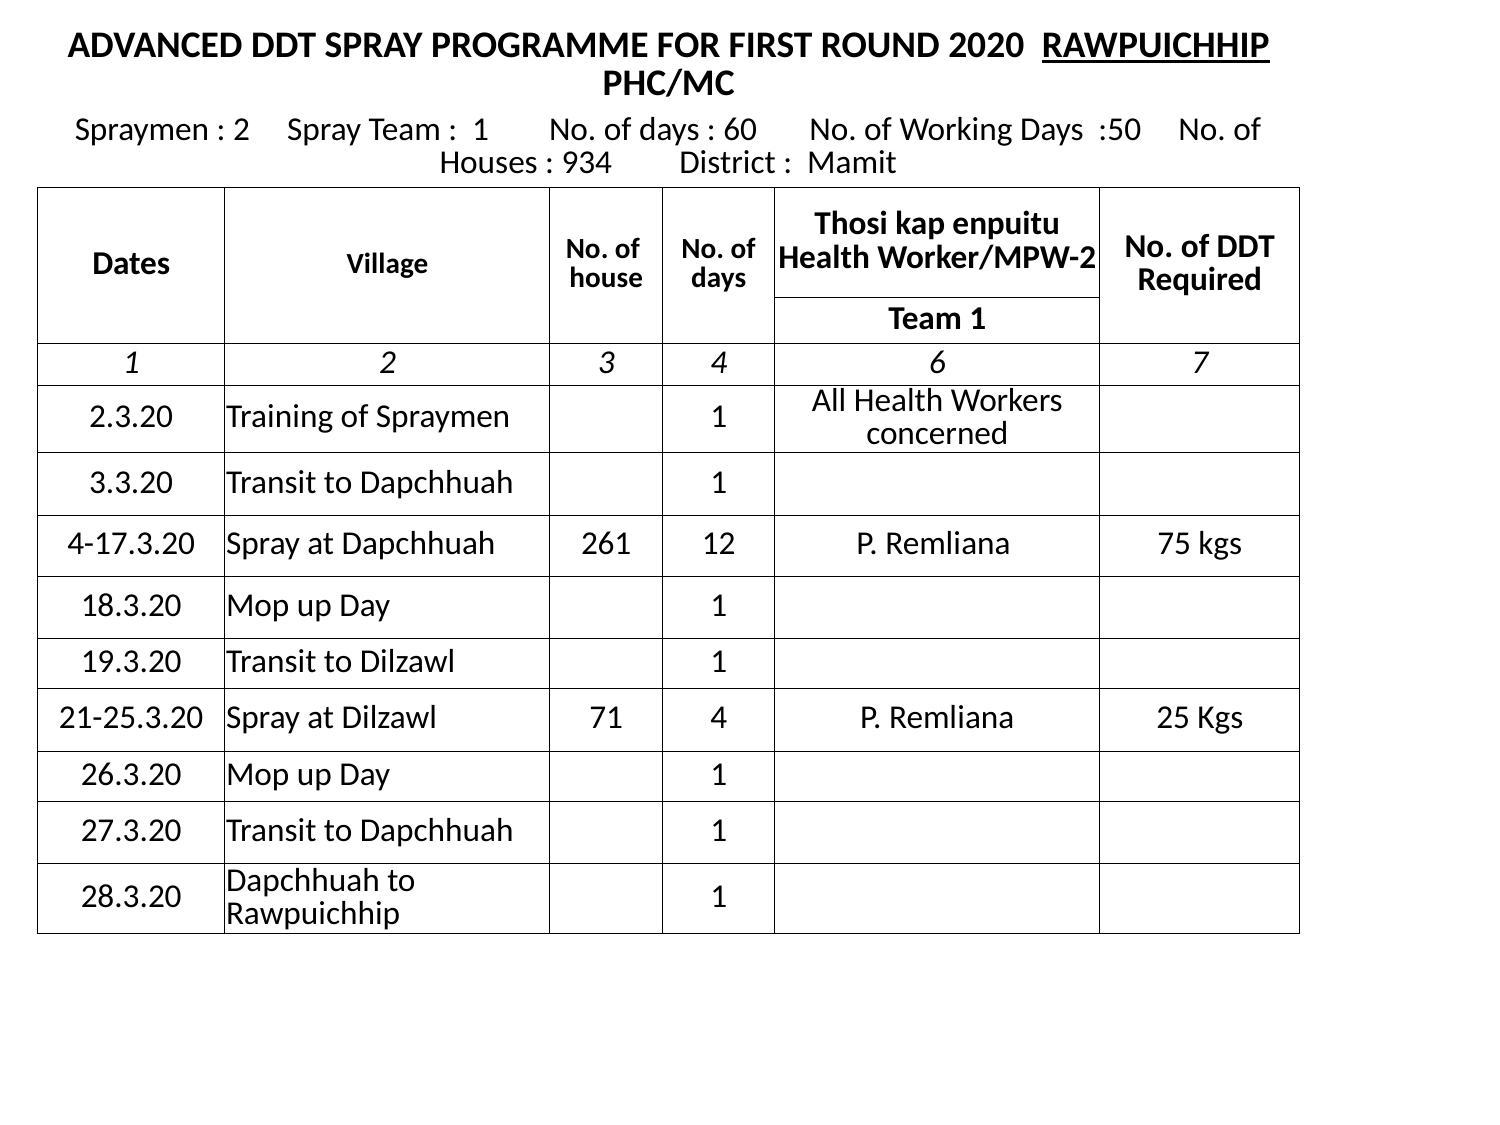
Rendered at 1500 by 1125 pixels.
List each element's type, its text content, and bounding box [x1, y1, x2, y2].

table_cell [1100, 802, 1299, 863]
table_cell [550, 577, 662, 638]
table_cell Spraymen : 2 Spray Team : 1 No. of days : 60 No. of Working Days :50 No. of Houses : 934 District : Mamit [38, 108, 1300, 187]
table_cell [1100, 453, 1299, 515]
table_cell 21-25.3.20 [38, 689, 224, 751]
table_cell 1 [663, 639, 774, 688]
table_cell 75 kgs [1100, 516, 1299, 576]
table_cell No. of days [663, 188, 774, 343]
table_cell 1 [663, 386, 774, 452]
table_cell 28.3.20 [38, 864, 224, 933]
table_cell Training of Spraymen [225, 386, 549, 452]
table_cell [550, 639, 662, 688]
table_cell 1 [663, 577, 774, 638]
table_cell [775, 864, 1099, 933]
table_cell [550, 453, 662, 515]
table_cell 7 [1100, 344, 1299, 385]
table_cell Mop up Day [225, 577, 549, 638]
table_cell Transit to Dilzawl [225, 639, 549, 688]
table_cell Spray at Dapchhuah [225, 516, 549, 576]
table_cell 6 [775, 344, 1099, 385]
table_cell P. Remliana [775, 516, 1099, 576]
table_cell 25 Kgs [1100, 689, 1299, 751]
table_cell [550, 864, 662, 933]
table_header ADVANCED DDT SPRAY PROGRAMME FOR FIRST ROUND 2020 RAWPUICHHIP PHC/MC [38, 25, 1300, 108]
table_cell [1100, 864, 1299, 933]
table_cell 2 [225, 344, 549, 385]
table_cell 1 [663, 453, 774, 515]
table_cell Transit to Dapchhuah [225, 802, 549, 863]
table_cell [550, 386, 662, 452]
table_cell 3.3.20 [38, 453, 224, 515]
table_cell Spray at Dilzawl [225, 689, 549, 751]
table_cell Team 1 [775, 298, 1099, 343]
table_cell [775, 453, 1099, 515]
table_cell [1100, 386, 1299, 452]
table_cell [775, 802, 1099, 863]
table_cell [775, 639, 1099, 688]
table_cell 12 [663, 516, 774, 576]
table_cell 261 [550, 516, 662, 576]
table_cell [775, 577, 1099, 638]
table_cell Transit to Dapchhuah [225, 453, 549, 515]
table_cell 71 [550, 689, 662, 751]
table_cell P. Remliana [775, 689, 1099, 751]
table_cell 26.3.20 [38, 752, 224, 801]
table_cell 1 [663, 802, 774, 863]
table_cell [775, 752, 1099, 801]
table_cell [550, 802, 662, 863]
table_cell 27.3.20 [38, 802, 224, 863]
table_cell Mop up Day [225, 752, 549, 801]
table_cell 18.3.20 [38, 577, 224, 638]
table_cell [550, 752, 662, 801]
table_cell 1 [38, 344, 224, 385]
table_cell Dapchhuah to Rawpuichhip [225, 864, 549, 933]
table_cell Thosi kap enpuitu Health Worker/MPW-2 [775, 188, 1099, 297]
table_cell 1 [663, 864, 774, 933]
table_cell 19.3.20 [38, 639, 224, 688]
table_cell [1100, 752, 1299, 801]
table_cell 4-17.3.20 [38, 516, 224, 576]
table_cell 4 [663, 689, 774, 751]
table_cell 3 [550, 344, 662, 385]
table_cell No. of house [550, 188, 662, 343]
table_cell No. of DDT Required [1100, 188, 1299, 343]
table_cell All Health Workers concerned [775, 386, 1099, 452]
table_cell 4 [663, 344, 774, 385]
table_cell Village [225, 188, 549, 343]
table_cell [1100, 577, 1299, 638]
table_cell 2.3.20 [38, 386, 224, 452]
table_cell [1100, 639, 1299, 688]
table_cell Dates [38, 188, 224, 343]
table_cell 1 [663, 752, 774, 801]
